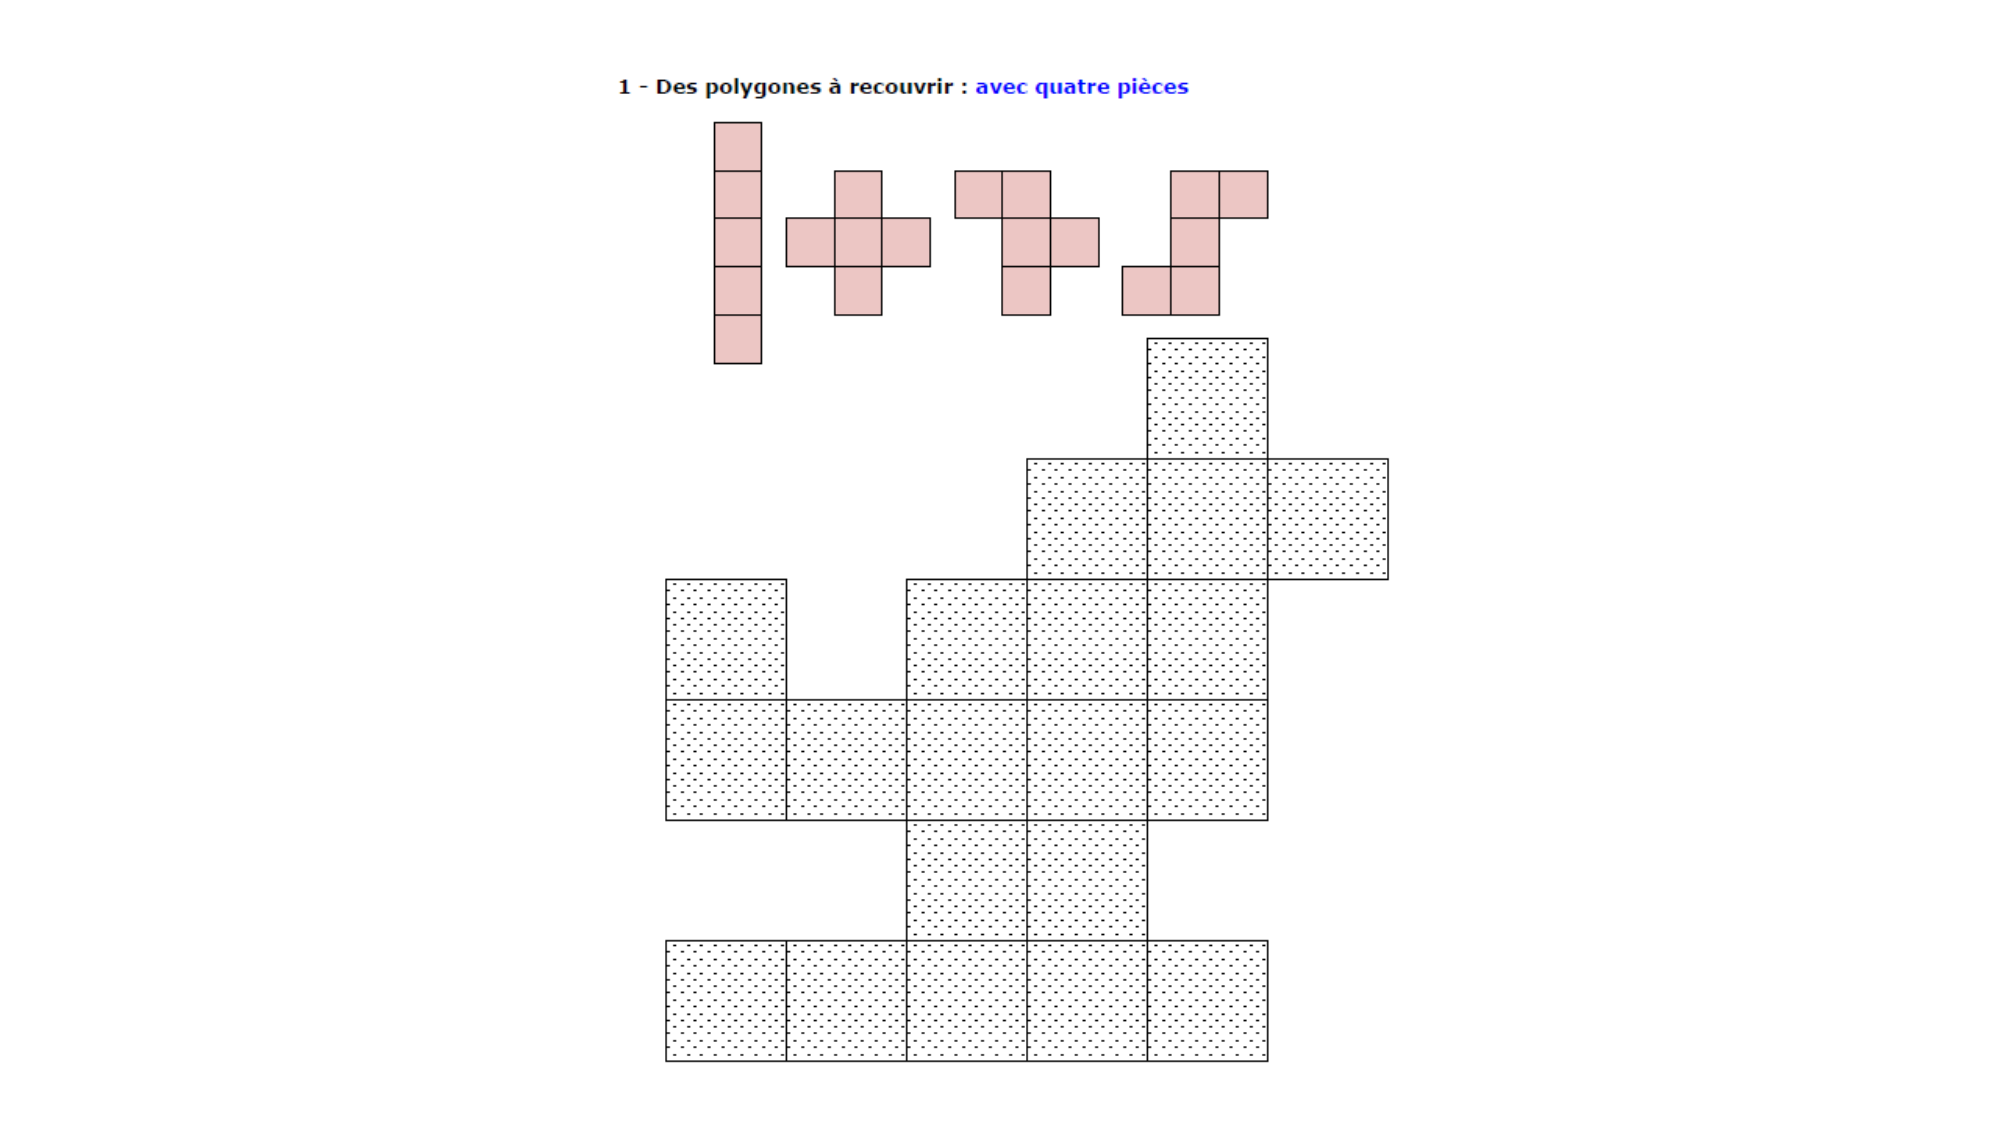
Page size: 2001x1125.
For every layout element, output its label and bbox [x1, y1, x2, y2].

picture [588, 33, 1411, 1092]
